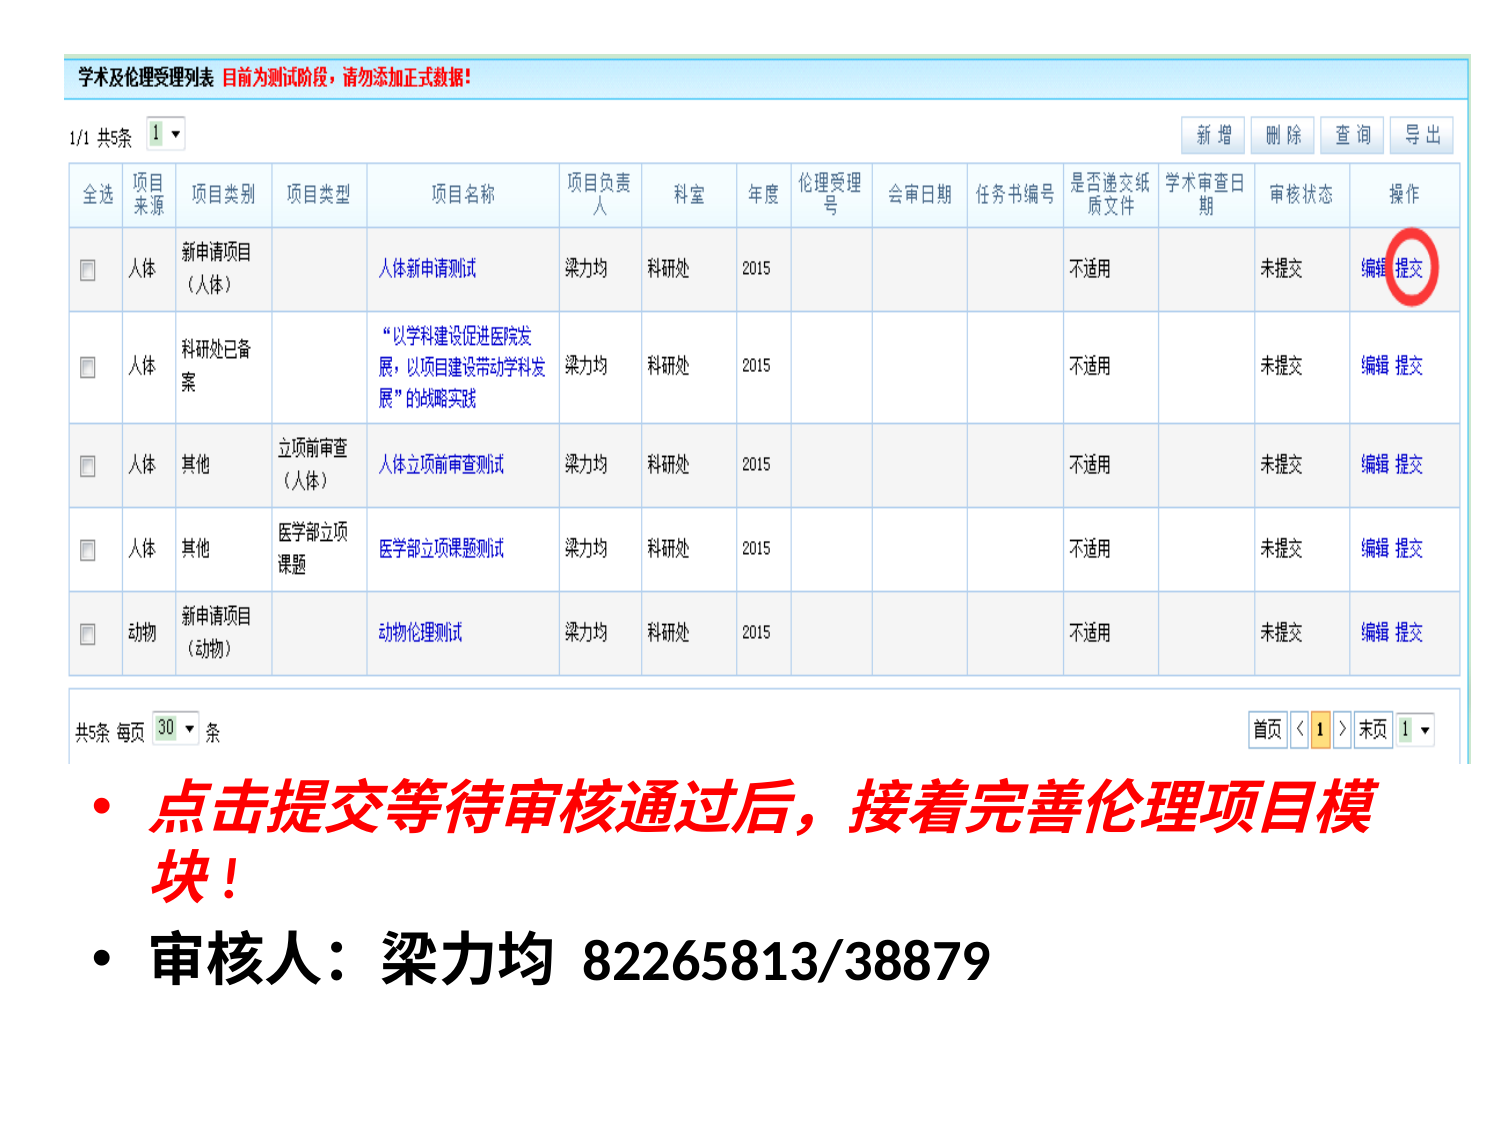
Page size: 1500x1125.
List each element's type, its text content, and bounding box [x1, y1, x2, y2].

picture [64, 54, 1471, 764]
list 点击提交等待审核通过后，接着完善伦理项目模块! 审核人：梁力均 82265813/38879 [76, 772, 1427, 1021]
